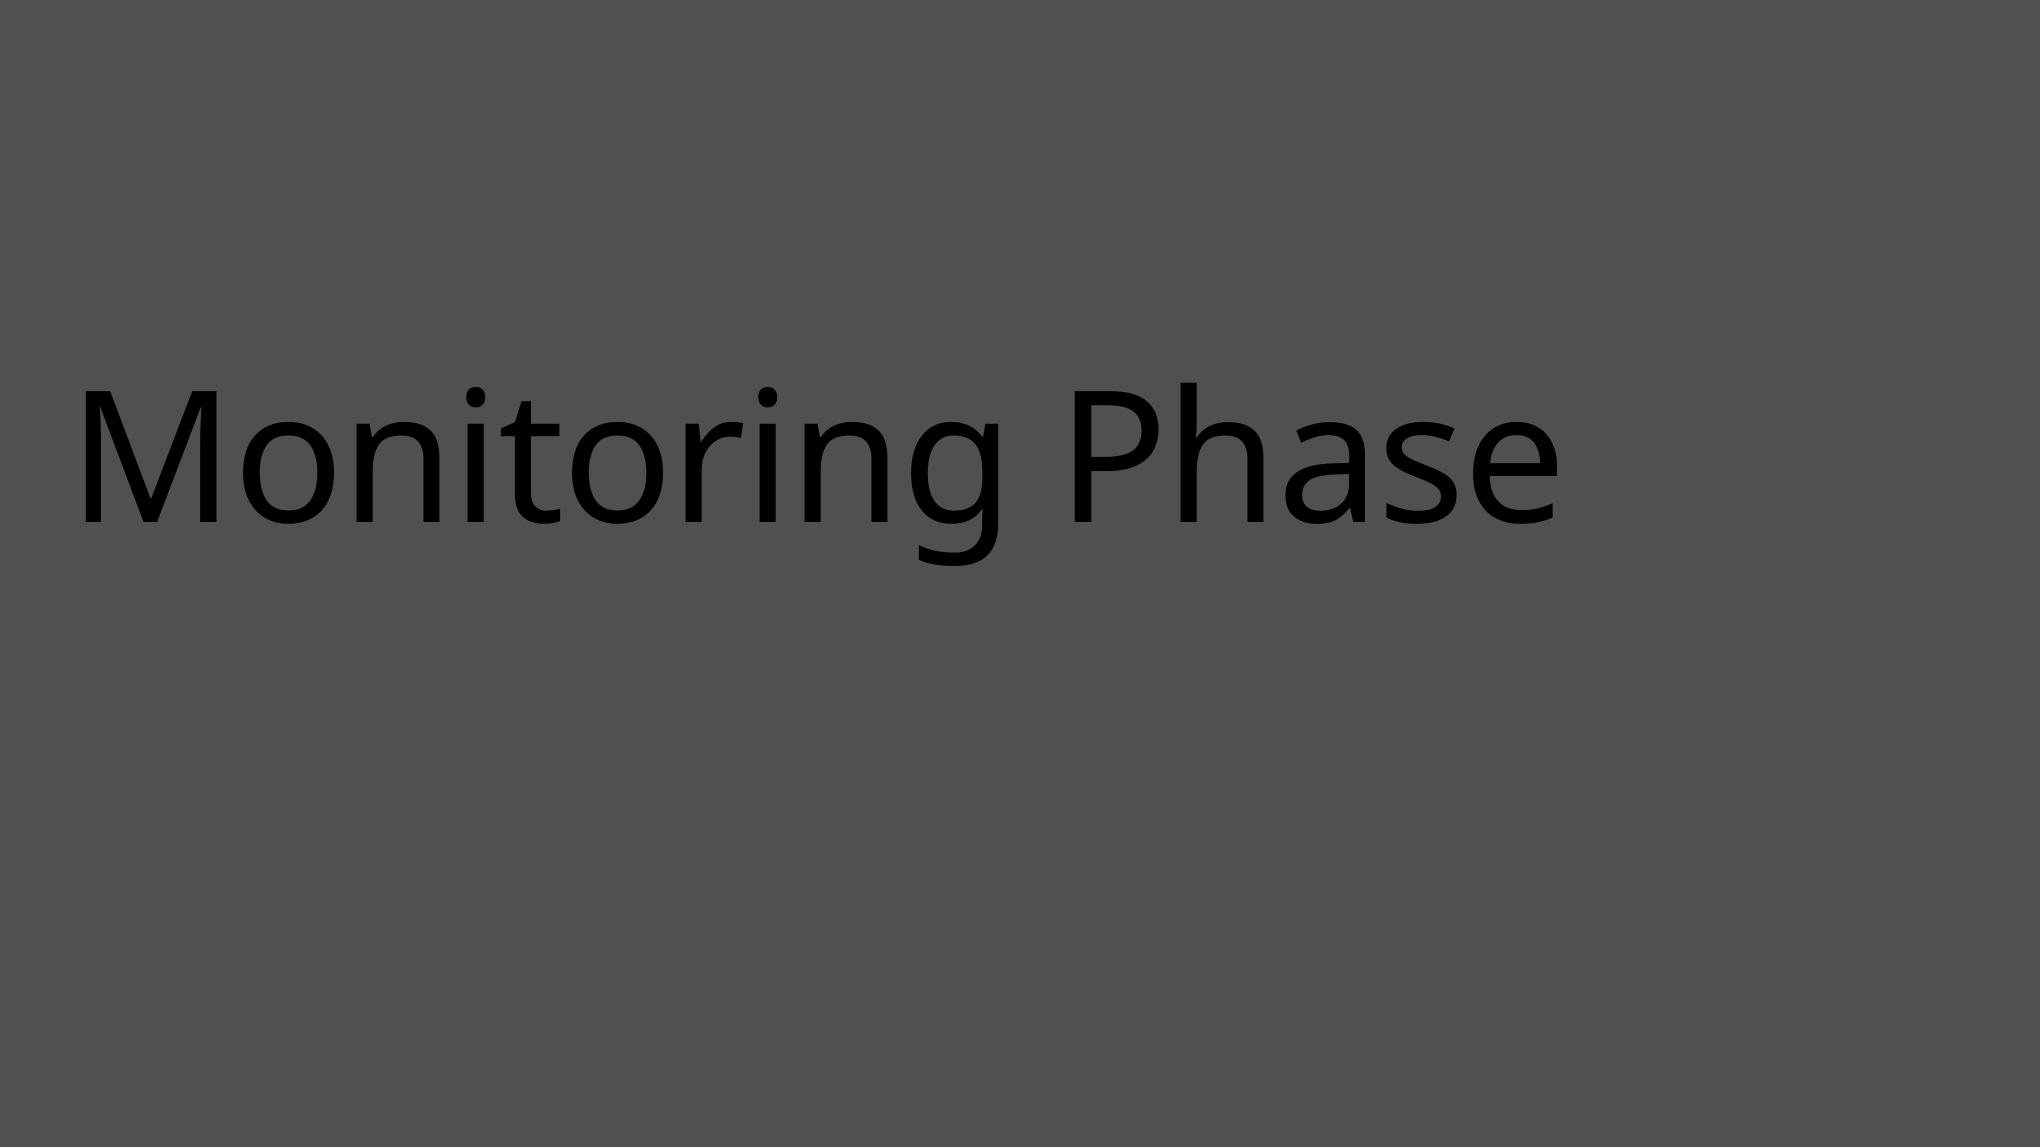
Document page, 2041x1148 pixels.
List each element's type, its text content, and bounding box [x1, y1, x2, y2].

title Monitoring Phase [45, 348, 1996, 650]
